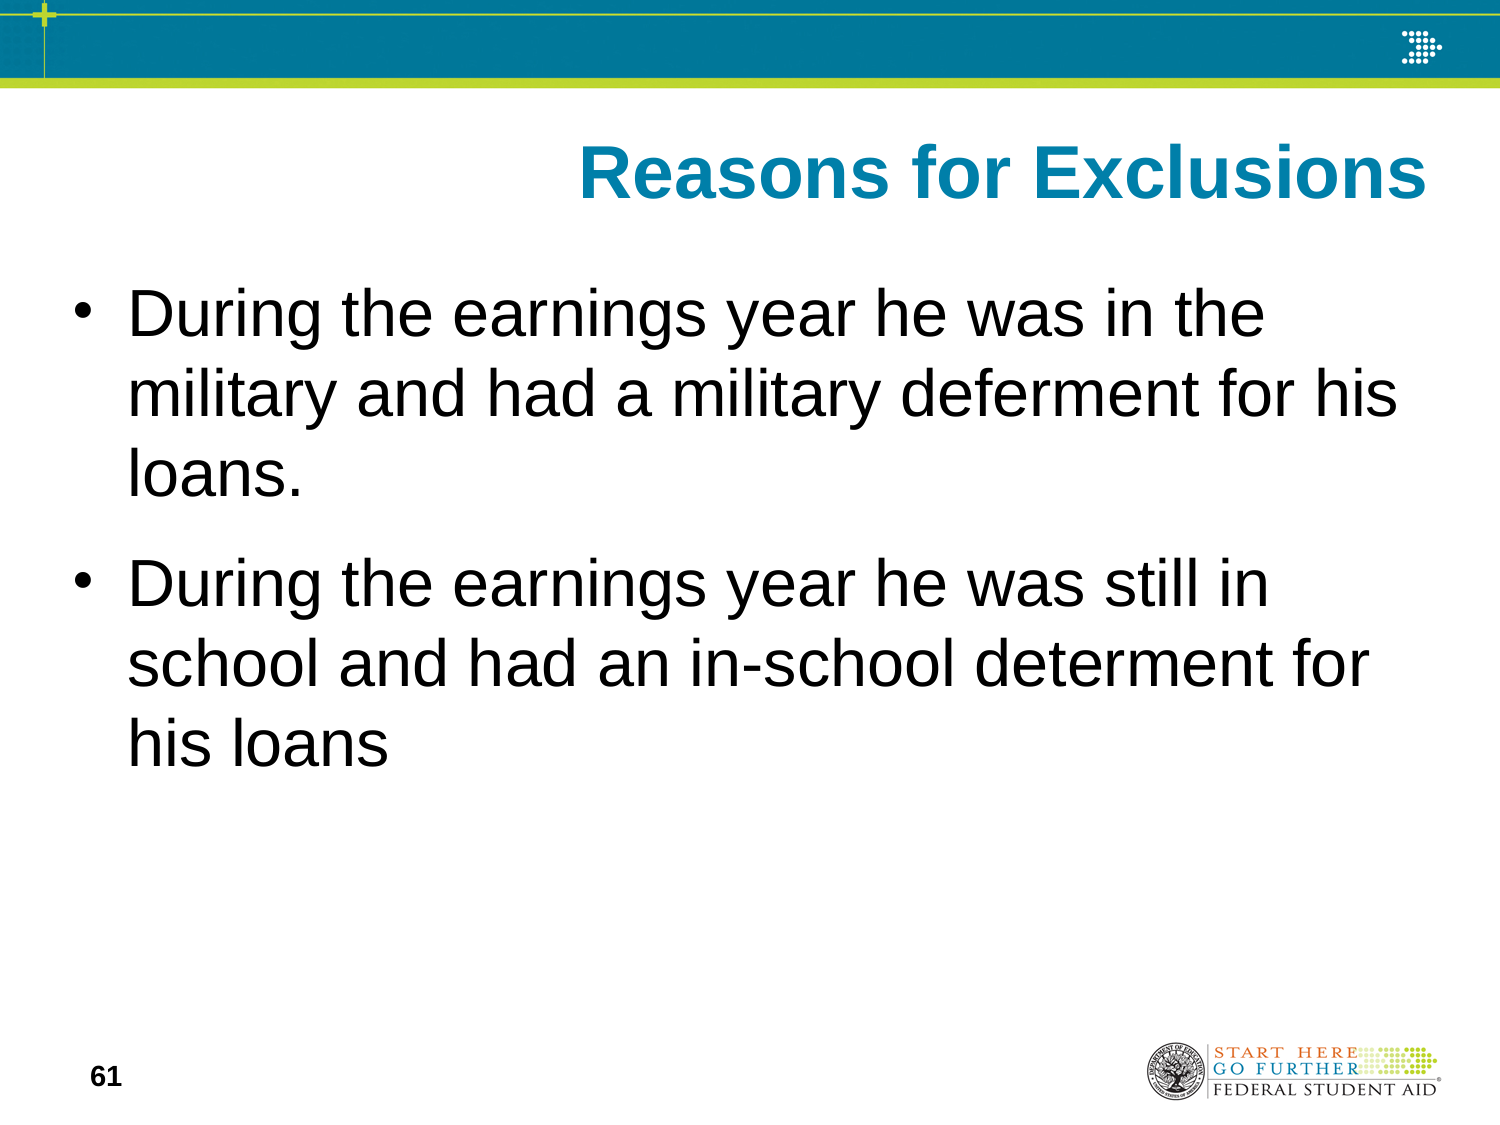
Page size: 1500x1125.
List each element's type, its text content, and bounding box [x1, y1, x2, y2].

picture [1424, 32, 1428, 42]
title Reasons for Exclusions [56, 112, 1444, 226]
slide_number 61 [74, 1049, 388, 1125]
picture [0, 3, 1500, 26]
list During the earnings year he was in the military and had a military deferment for his loans. During the earnings year he was still in school and had an in-school determent for his loans [56, 262, 1444, 1001]
picture [0, 78, 1500, 1125]
